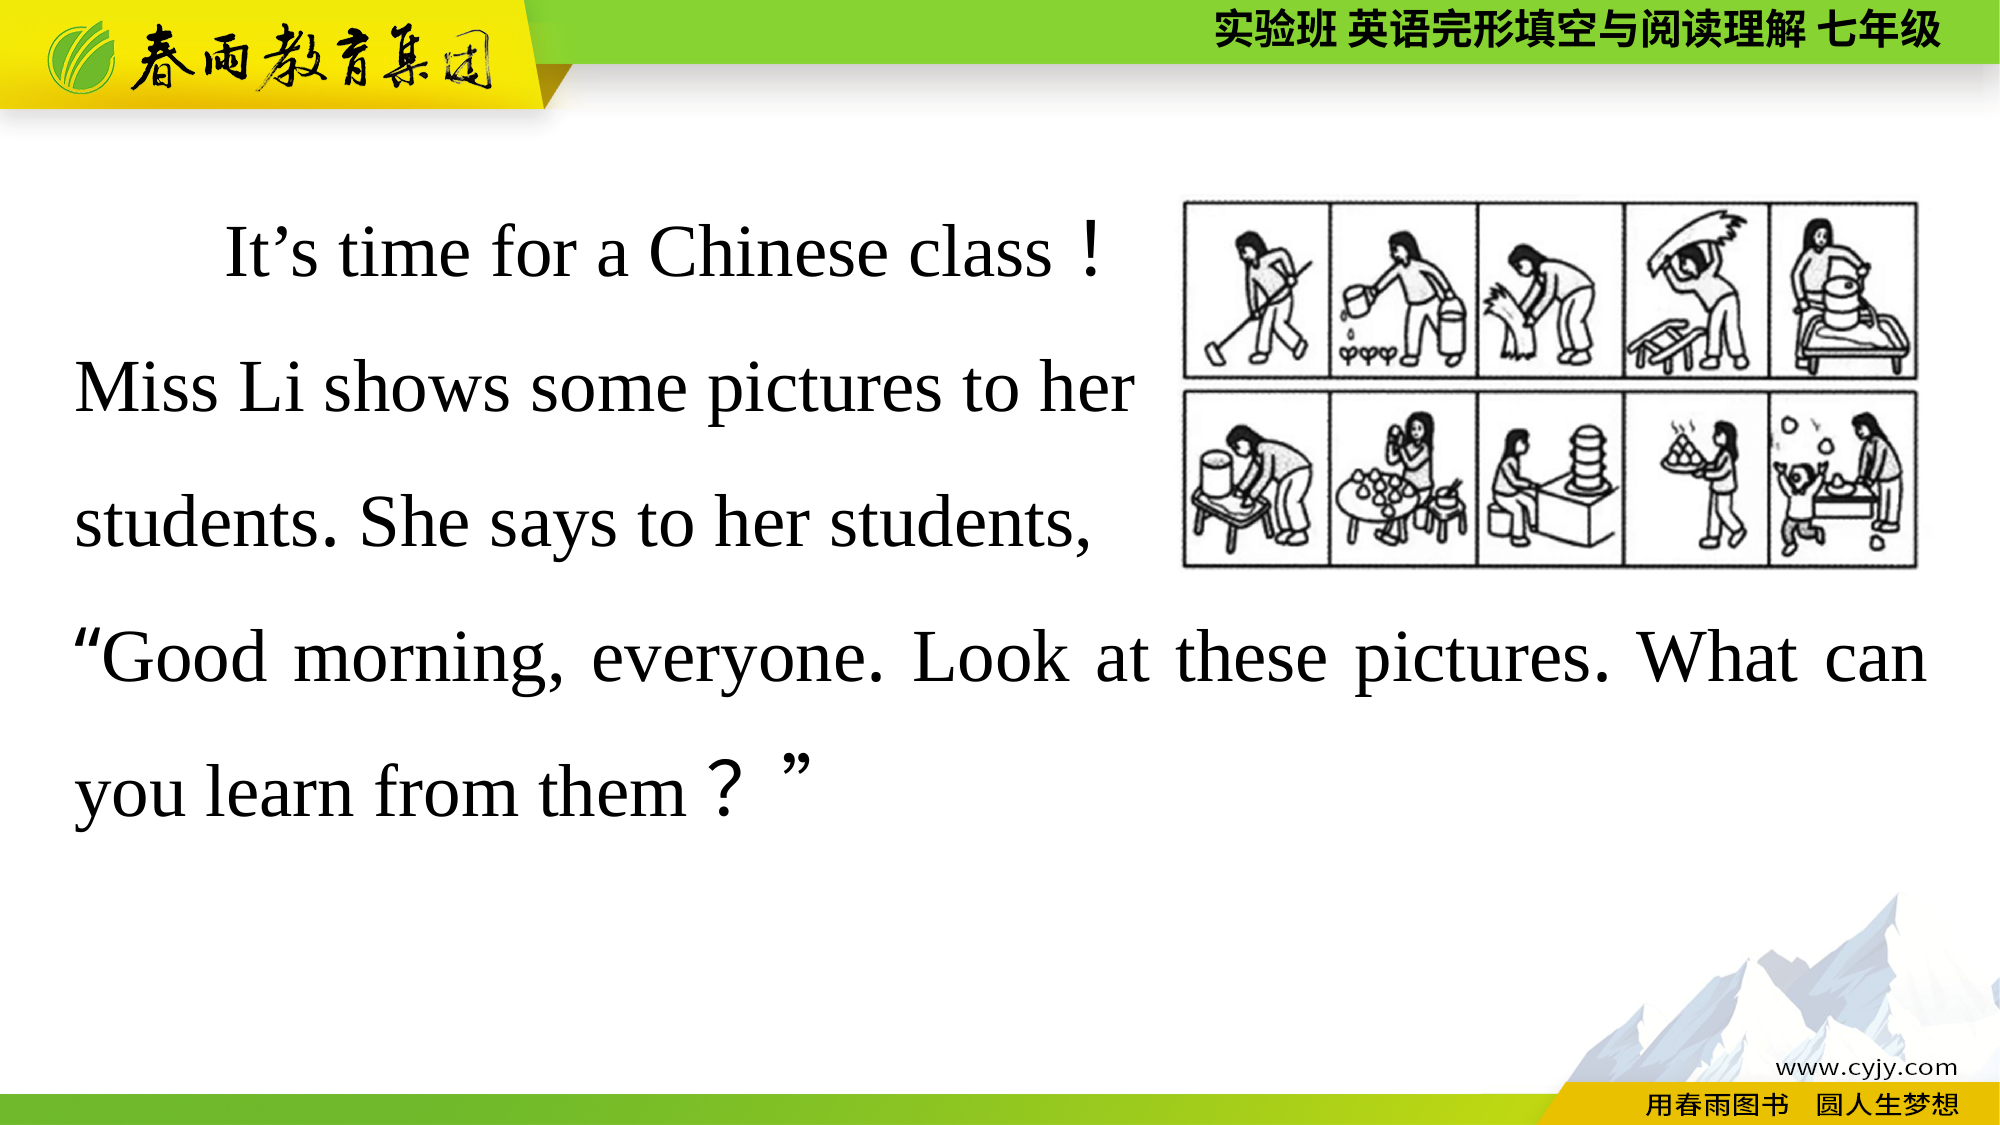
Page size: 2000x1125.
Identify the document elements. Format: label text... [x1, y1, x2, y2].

list It’s time for a Chinese class！ Miss Li shows some pictures to her students. She says to her students, “Good morning, everyone. Look at these pictures. What can you learn from them？” [59, 149, 1944, 846]
picture [0, 0, 2000, 1125]
